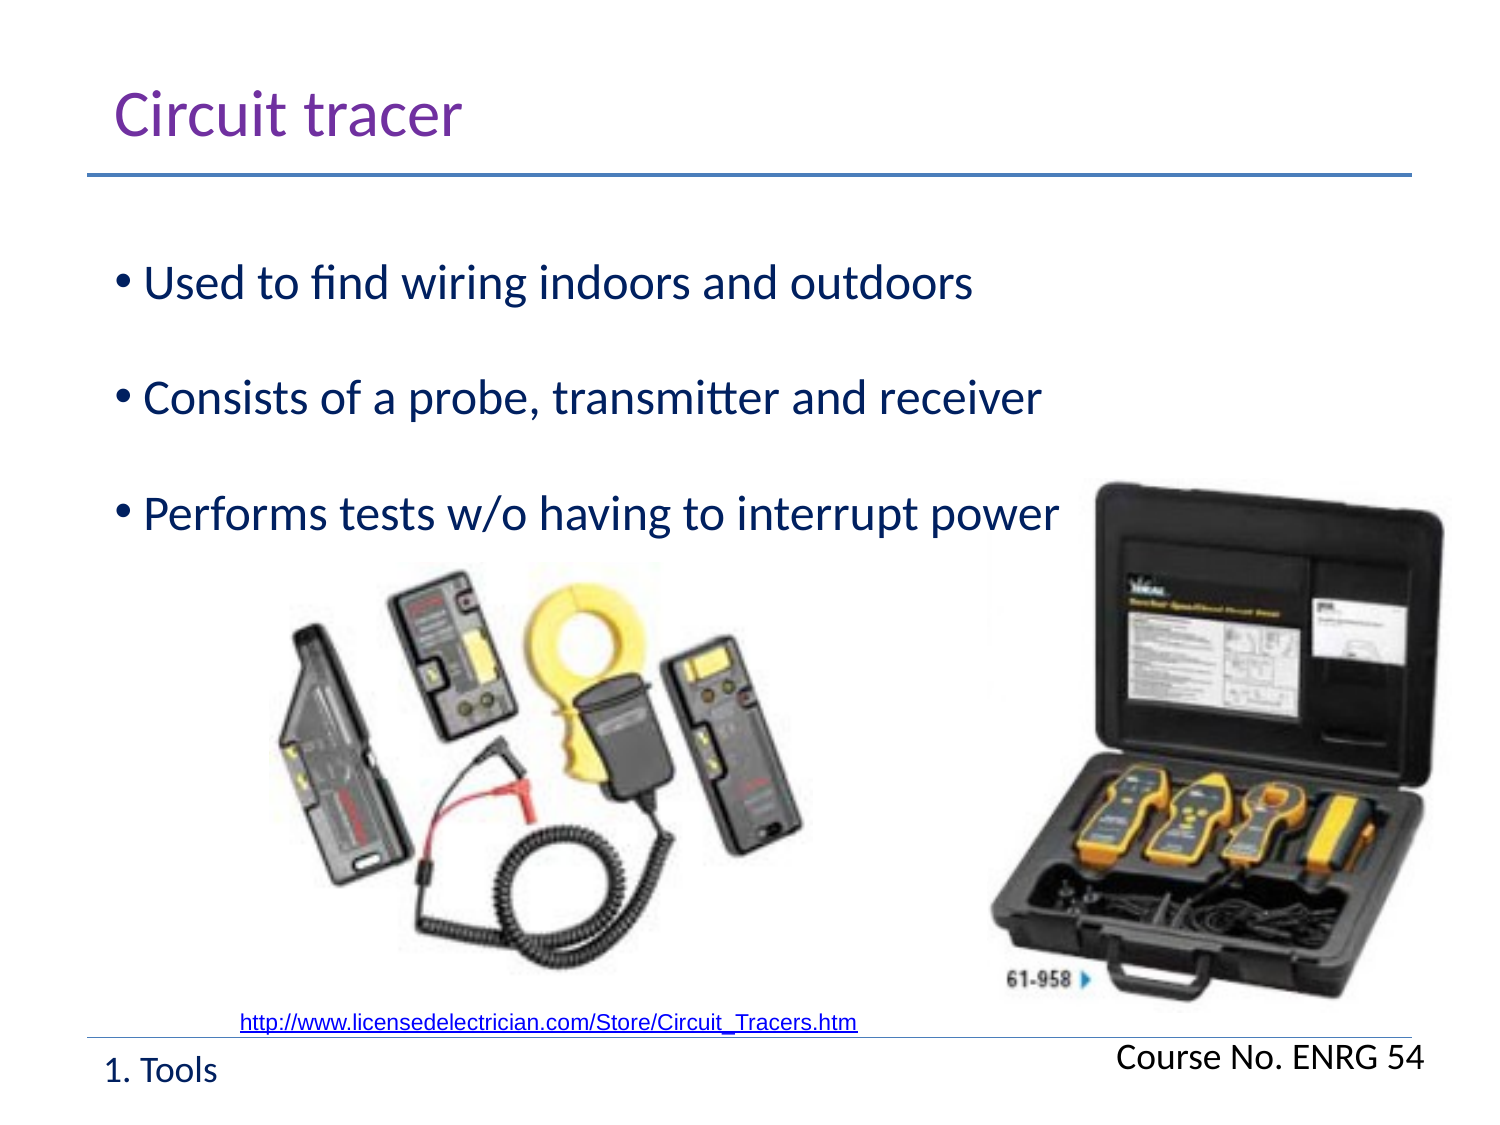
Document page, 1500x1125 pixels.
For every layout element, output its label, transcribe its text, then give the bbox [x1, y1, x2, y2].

text_box Circuit tracer [99, 62, 838, 158]
text_box Used to find wiring indoors and outdoors Consists of a probe, transmitter and receiver Performs tests w/o having to interrupt power [99, 212, 1388, 663]
text_box http://www.licensedelectrician.com/Store/Circuit_Tracers.htm [224, 999, 913, 1036]
picture [987, 478, 1452, 1013]
text_box 1. Tools [88, 1045, 233, 1098]
picture [268, 562, 813, 981]
text_box Course No. ENRG 54 [1101, 1024, 1441, 1085]
